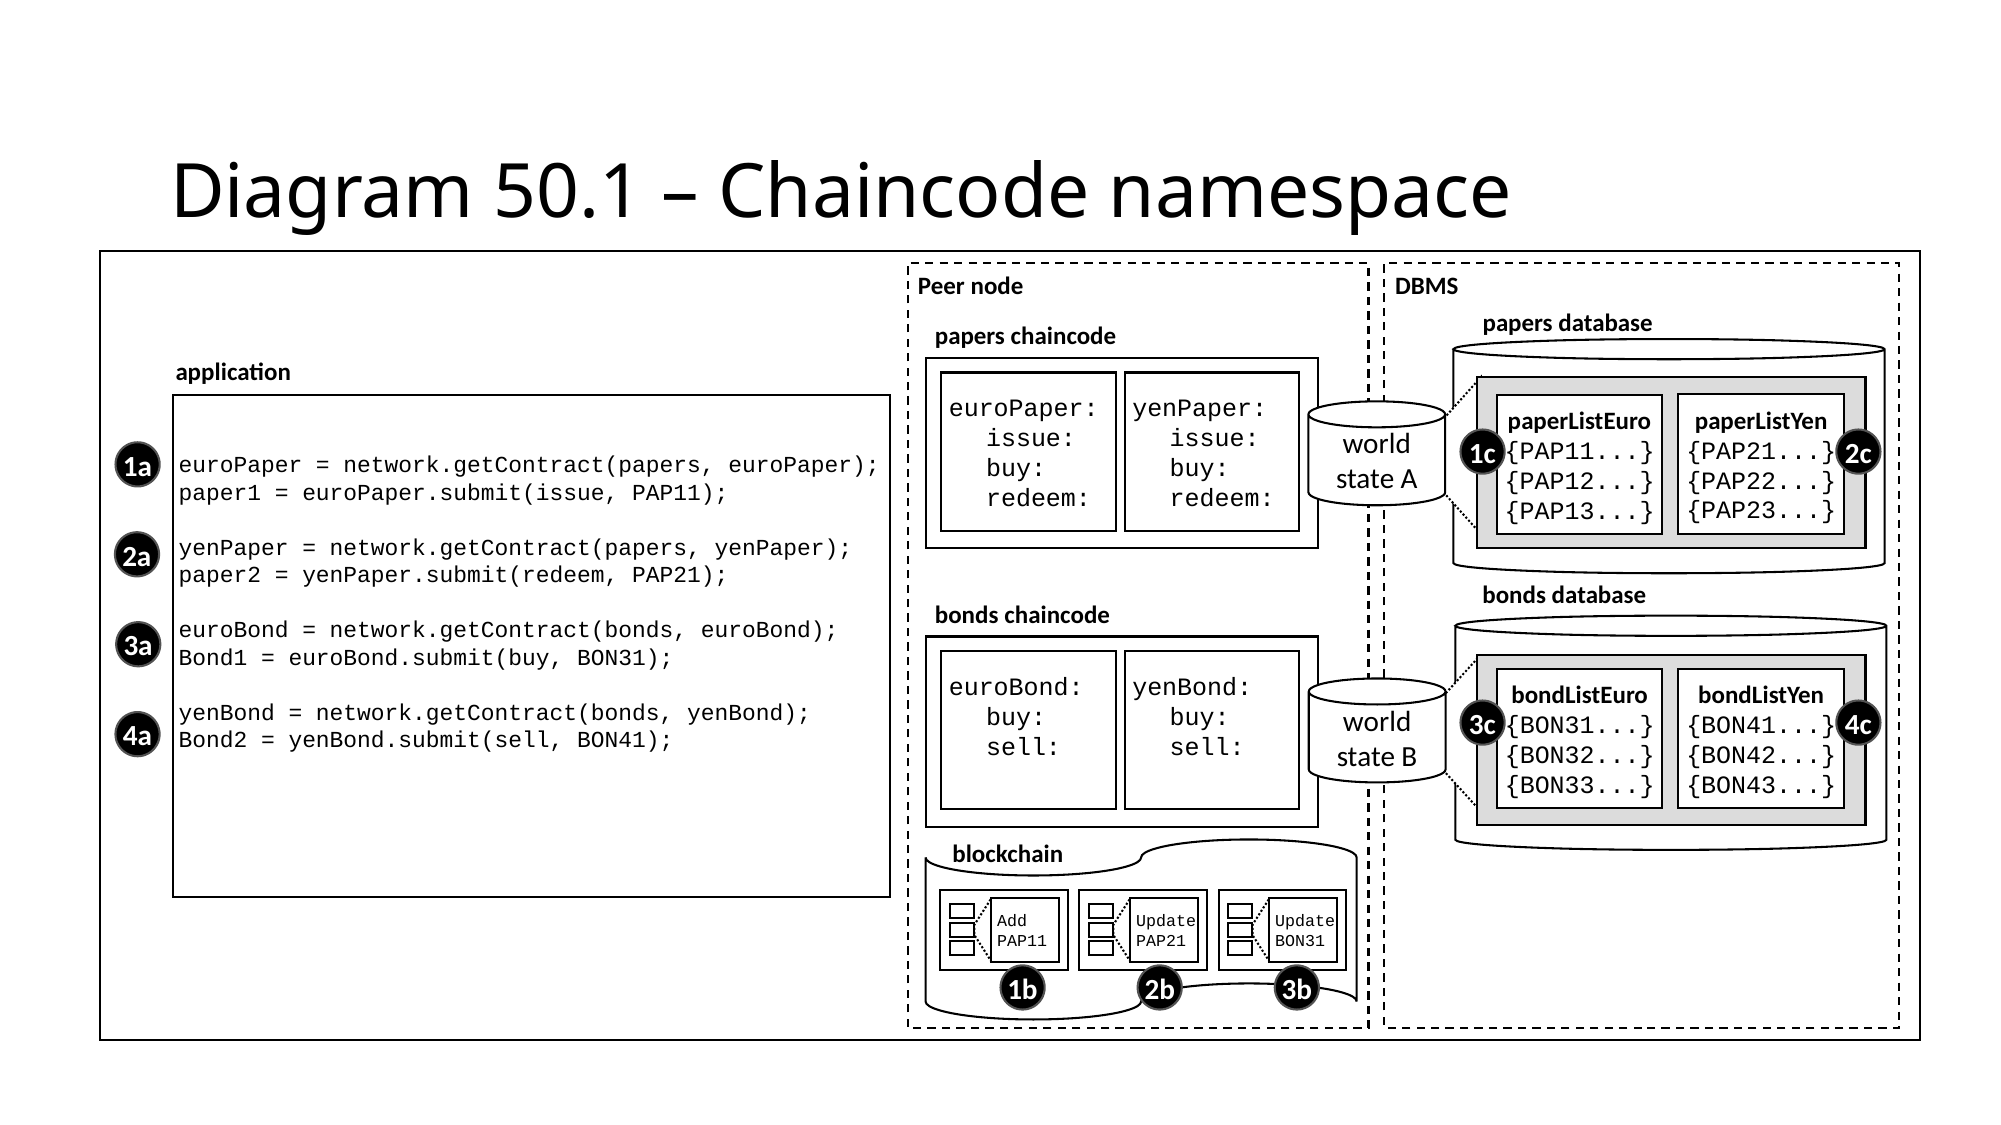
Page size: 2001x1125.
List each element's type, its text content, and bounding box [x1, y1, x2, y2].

text_box [1218, 889, 1347, 971]
text_box [925, 357, 1308, 549]
text_box [925, 636, 1308, 827]
text_box euroPaper: issue: buy: redeem: [941, 372, 1116, 531]
text_box [925, 839, 1357, 1020]
text_box blockchain [944, 830, 1072, 876]
text_box papers chaincode [927, 312, 1125, 357]
text_box yenPaper: issue: buy: redeem: [1124, 372, 1300, 531]
text_box Peer node [910, 262, 1032, 308]
text_box euroPaper = network.getContract(papers, euroPaper); paper1 = euroPaper.submit(issue, PAP11); yenPaper = network.getContract(papers, yenPaper); paper2 = yenPaper.submit(redeem, PAP21); euroBond = network.getContract(bonds, euroBond); Bond1 = euroBond.submit(buy, BON31); yenBond = network.getContract(bonds, yenBond); Bond2 = yenBond.submit(sell, BON41); [172, 394, 890, 898]
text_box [1088, 903, 1114, 956]
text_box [1308, 298, 1885, 570]
text_box [975, 897, 992, 961]
text_box [1253, 899, 1269, 961]
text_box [1308, 570, 1887, 851]
text_box DBMS [1387, 261, 1467, 298]
text_box Update BON31 [1269, 898, 1337, 962]
text_box Diagram 50.1 – Chaincode namespace [162, 84, 1888, 250]
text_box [949, 903, 975, 956]
text_box yenBond: buy: sell: [1124, 651, 1300, 810]
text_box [1227, 903, 1253, 956]
text_box Add PAP11 [991, 898, 1059, 962]
text_box 4a [115, 712, 160, 757]
text_box 2a [114, 532, 160, 577]
text_box [940, 889, 1069, 971]
text_box [100, 250, 1920, 1040]
text_box 3a [116, 622, 161, 667]
text_box [1114, 897, 1131, 961]
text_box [1000, 965, 1320, 1010]
text_box [907, 262, 1369, 1029]
text_box 1a [115, 442, 160, 487]
text_box application [168, 347, 300, 393]
text_box euroBond: buy: sell: [941, 651, 1116, 810]
text_box [1079, 889, 1208, 965]
text_box bonds chaincode [927, 591, 1118, 637]
text_box Update PAP21 [1130, 898, 1198, 962]
